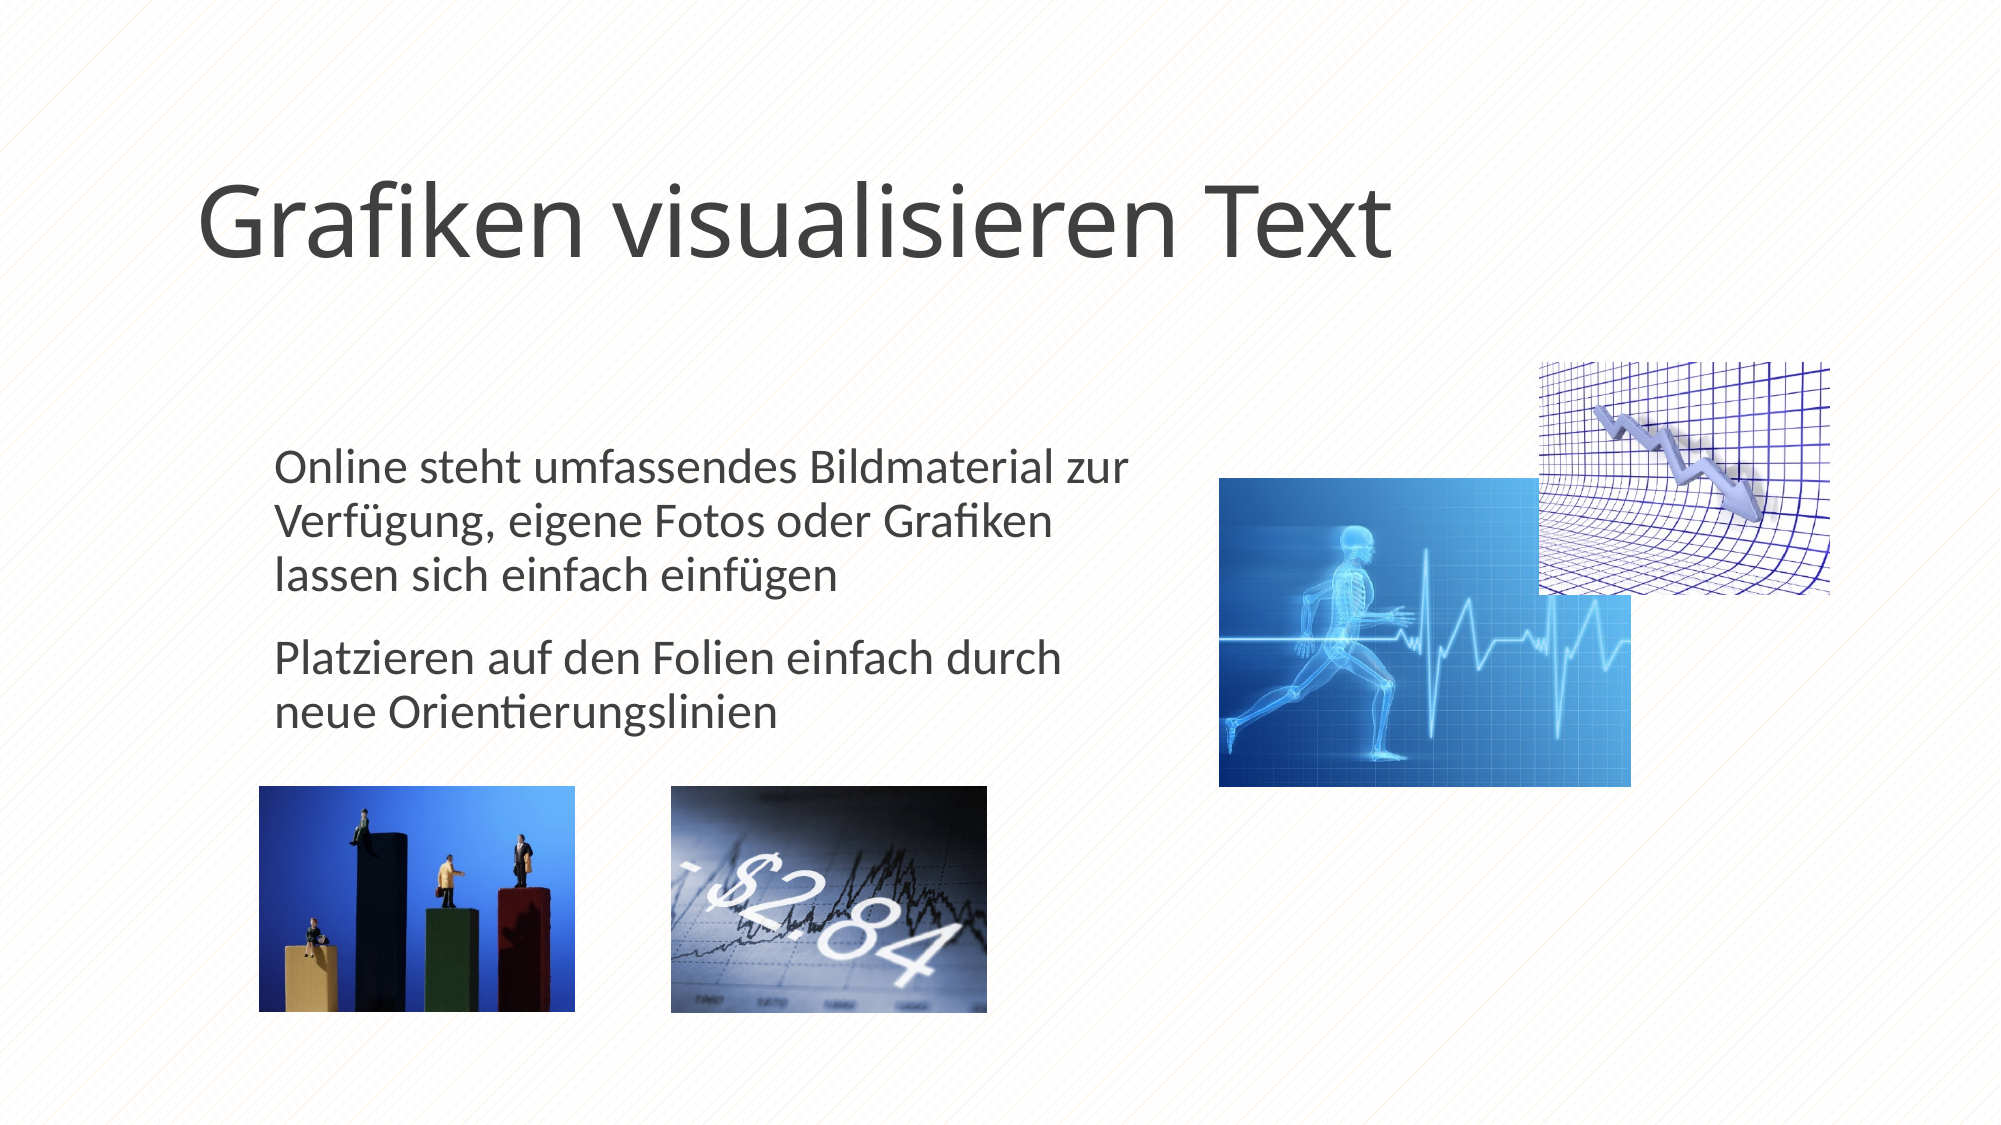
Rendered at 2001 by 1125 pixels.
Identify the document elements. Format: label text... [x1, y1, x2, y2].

picture [670, 786, 988, 1013]
picture [1538, 361, 1831, 596]
picture [258, 786, 576, 1013]
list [1218, 478, 1631, 788]
title Grafiken visualisieren Text [180, 47, 1830, 285]
list Online steht umfassendes Bildmaterial zur Verfügung, eigene Fotos oder Grafiken lassen sich einfach einfügen Platzieren auf den Folien einfach durch neue Orientierungslinien [259, 432, 1134, 942]
